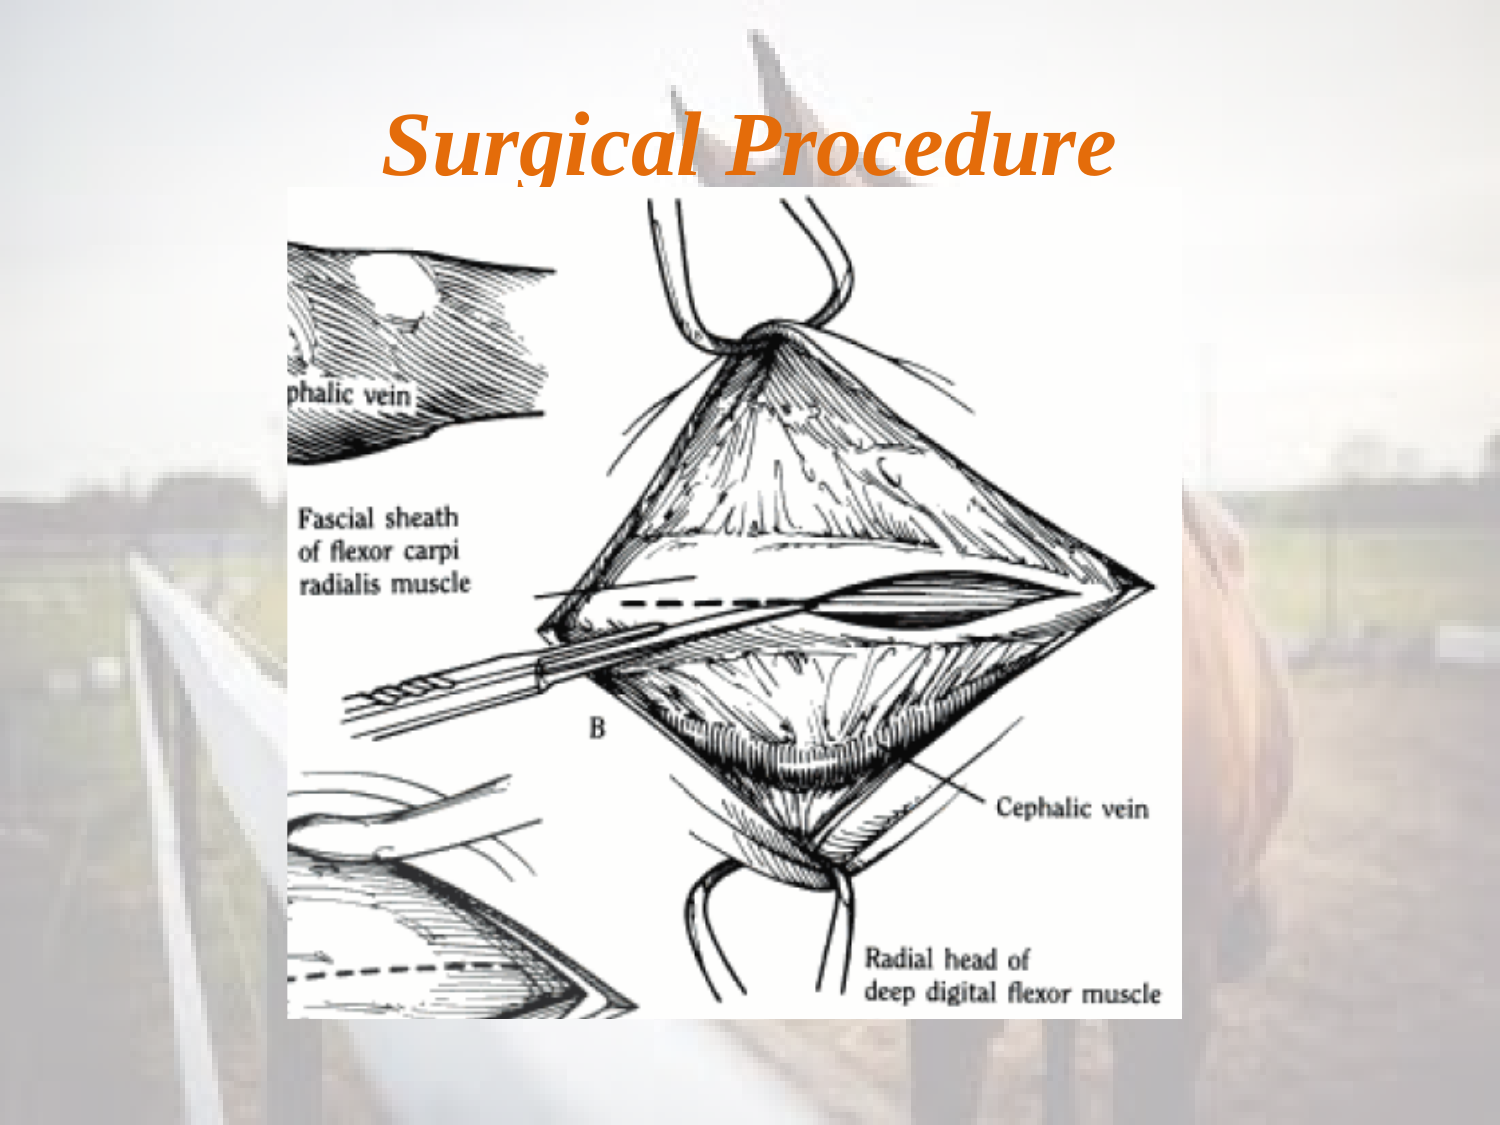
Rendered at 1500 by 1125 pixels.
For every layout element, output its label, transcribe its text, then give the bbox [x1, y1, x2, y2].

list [287, 187, 1183, 1019]
title Surgical Procedure [75, 45, 1425, 233]
